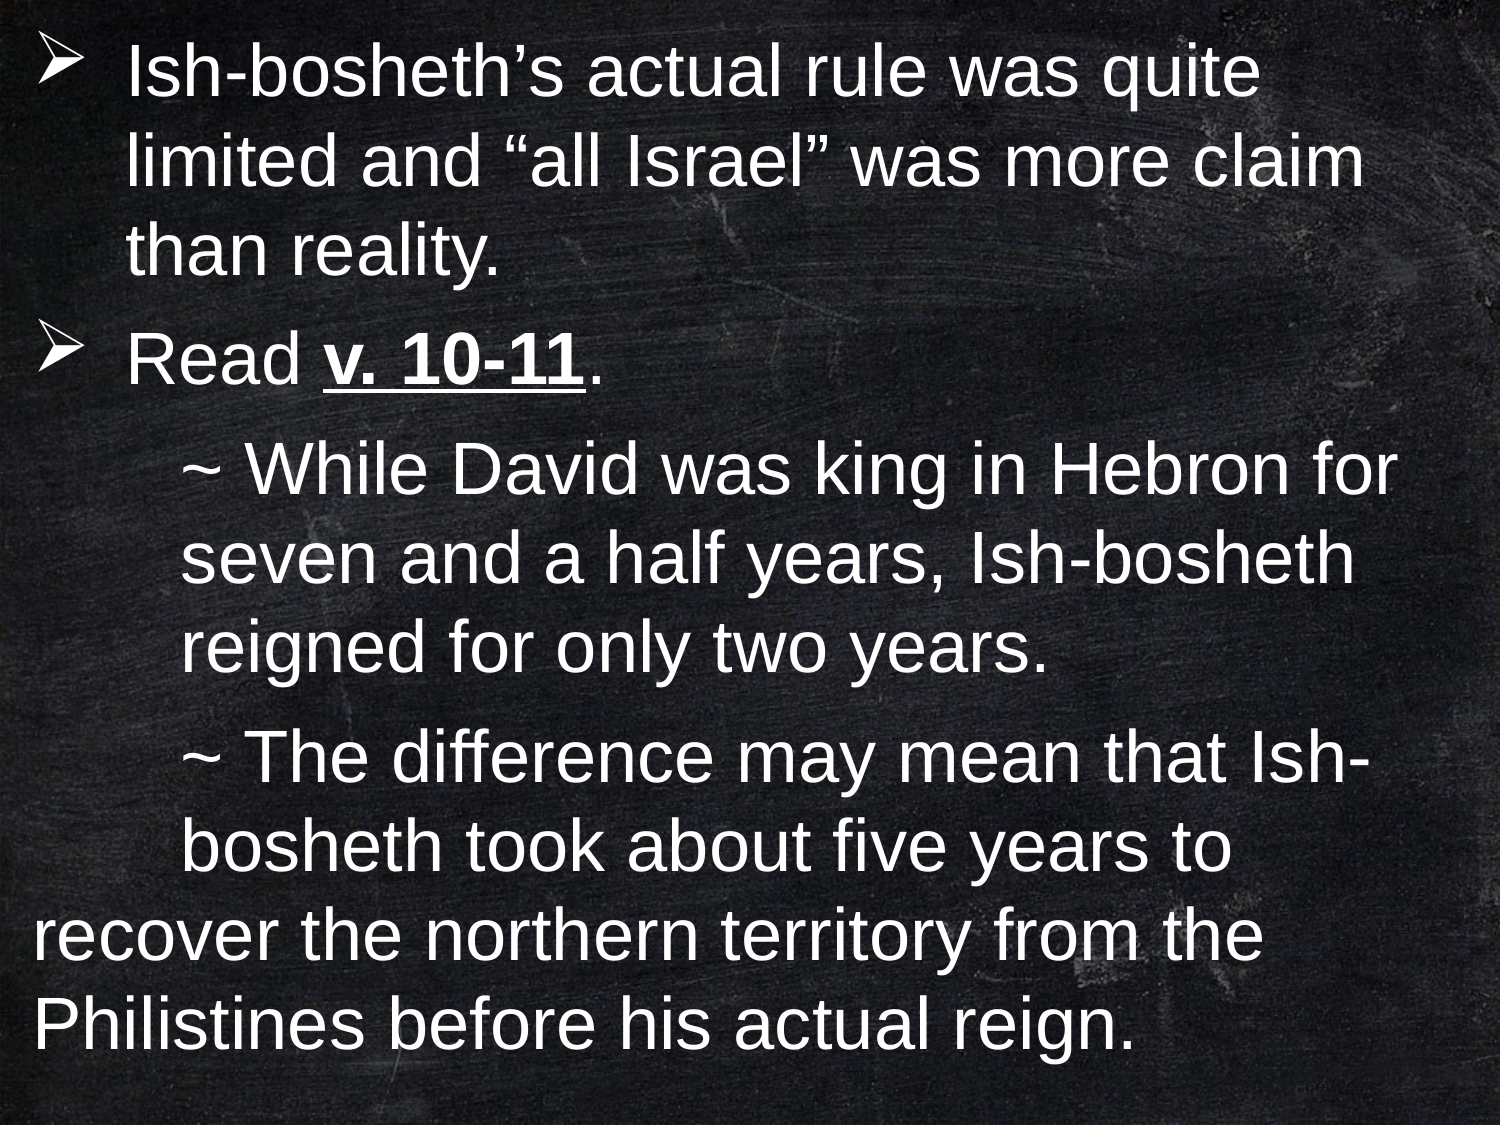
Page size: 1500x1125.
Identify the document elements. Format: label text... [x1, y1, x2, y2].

subtitle Ish-bosheth’s actual rule was quite limited and “all Israel” was more claim than reality. Read v. 10-11. ~ While David was king in Hebron for seven and a half years, Ish-bosheth reigned for only two years. ~ The difference may mean that Ish- bosheth took about five years to recover the northern territory from the Philistines before his actual reign. [17, 15, 1483, 1107]
picture [0, 0, 1500, 1125]
